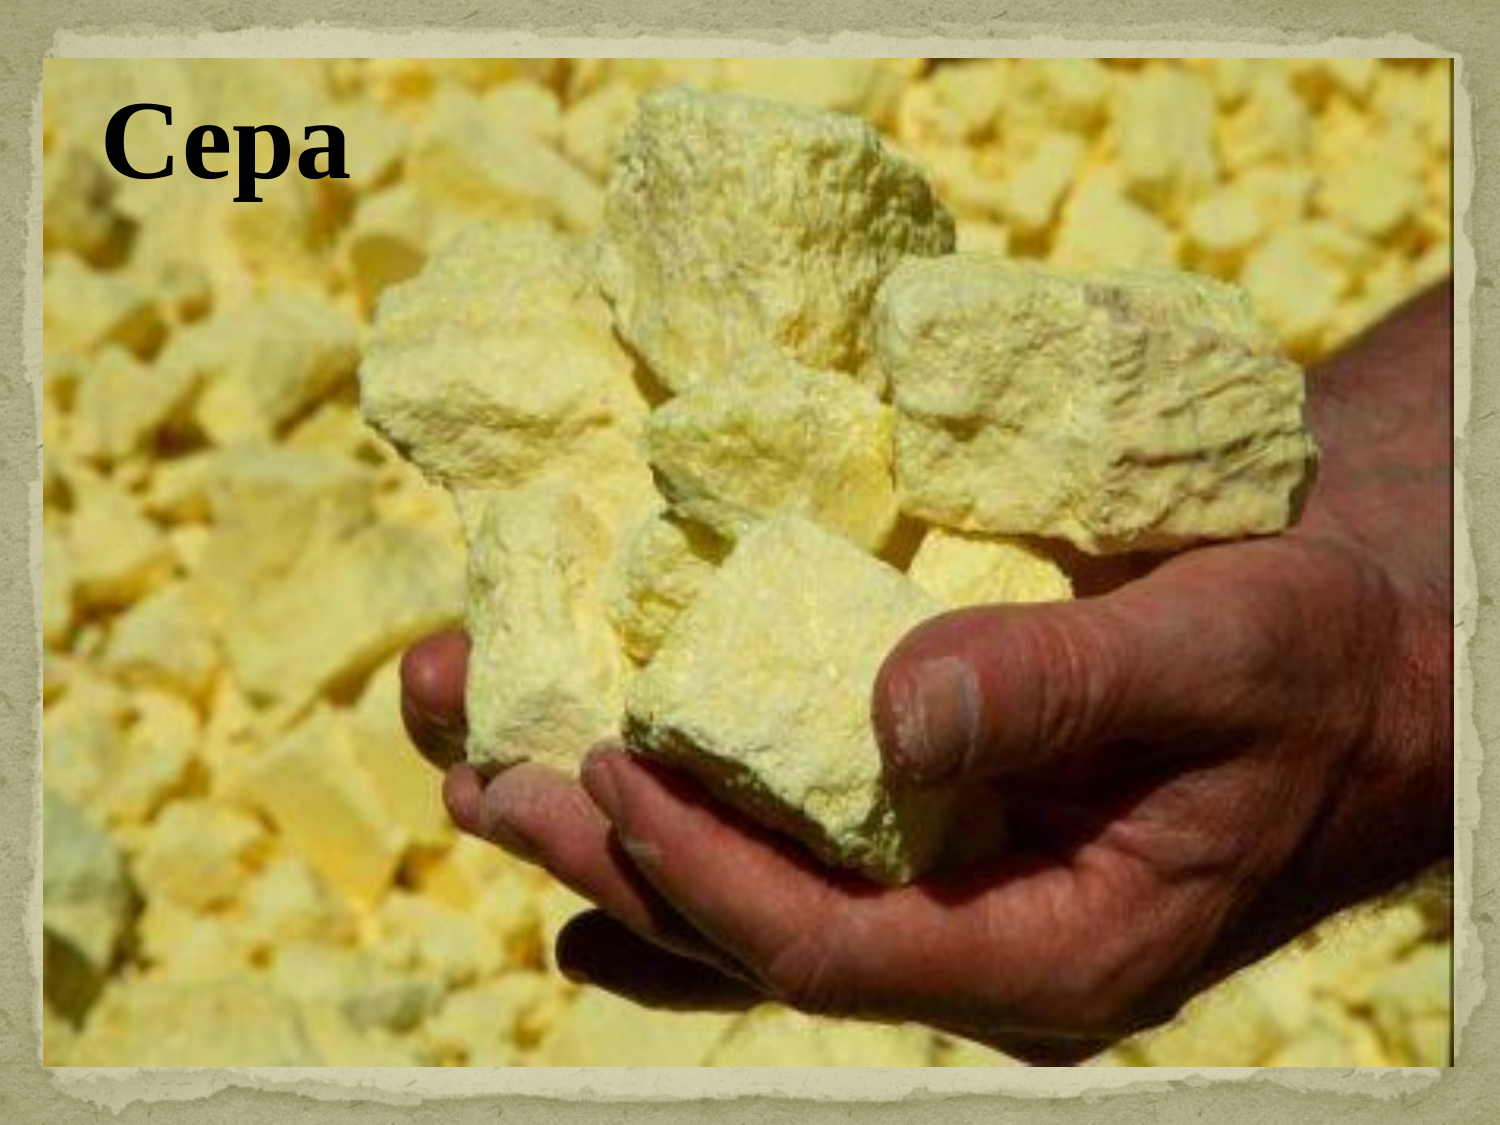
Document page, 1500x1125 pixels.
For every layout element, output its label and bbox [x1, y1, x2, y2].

picture [43, 58, 1454, 1067]
